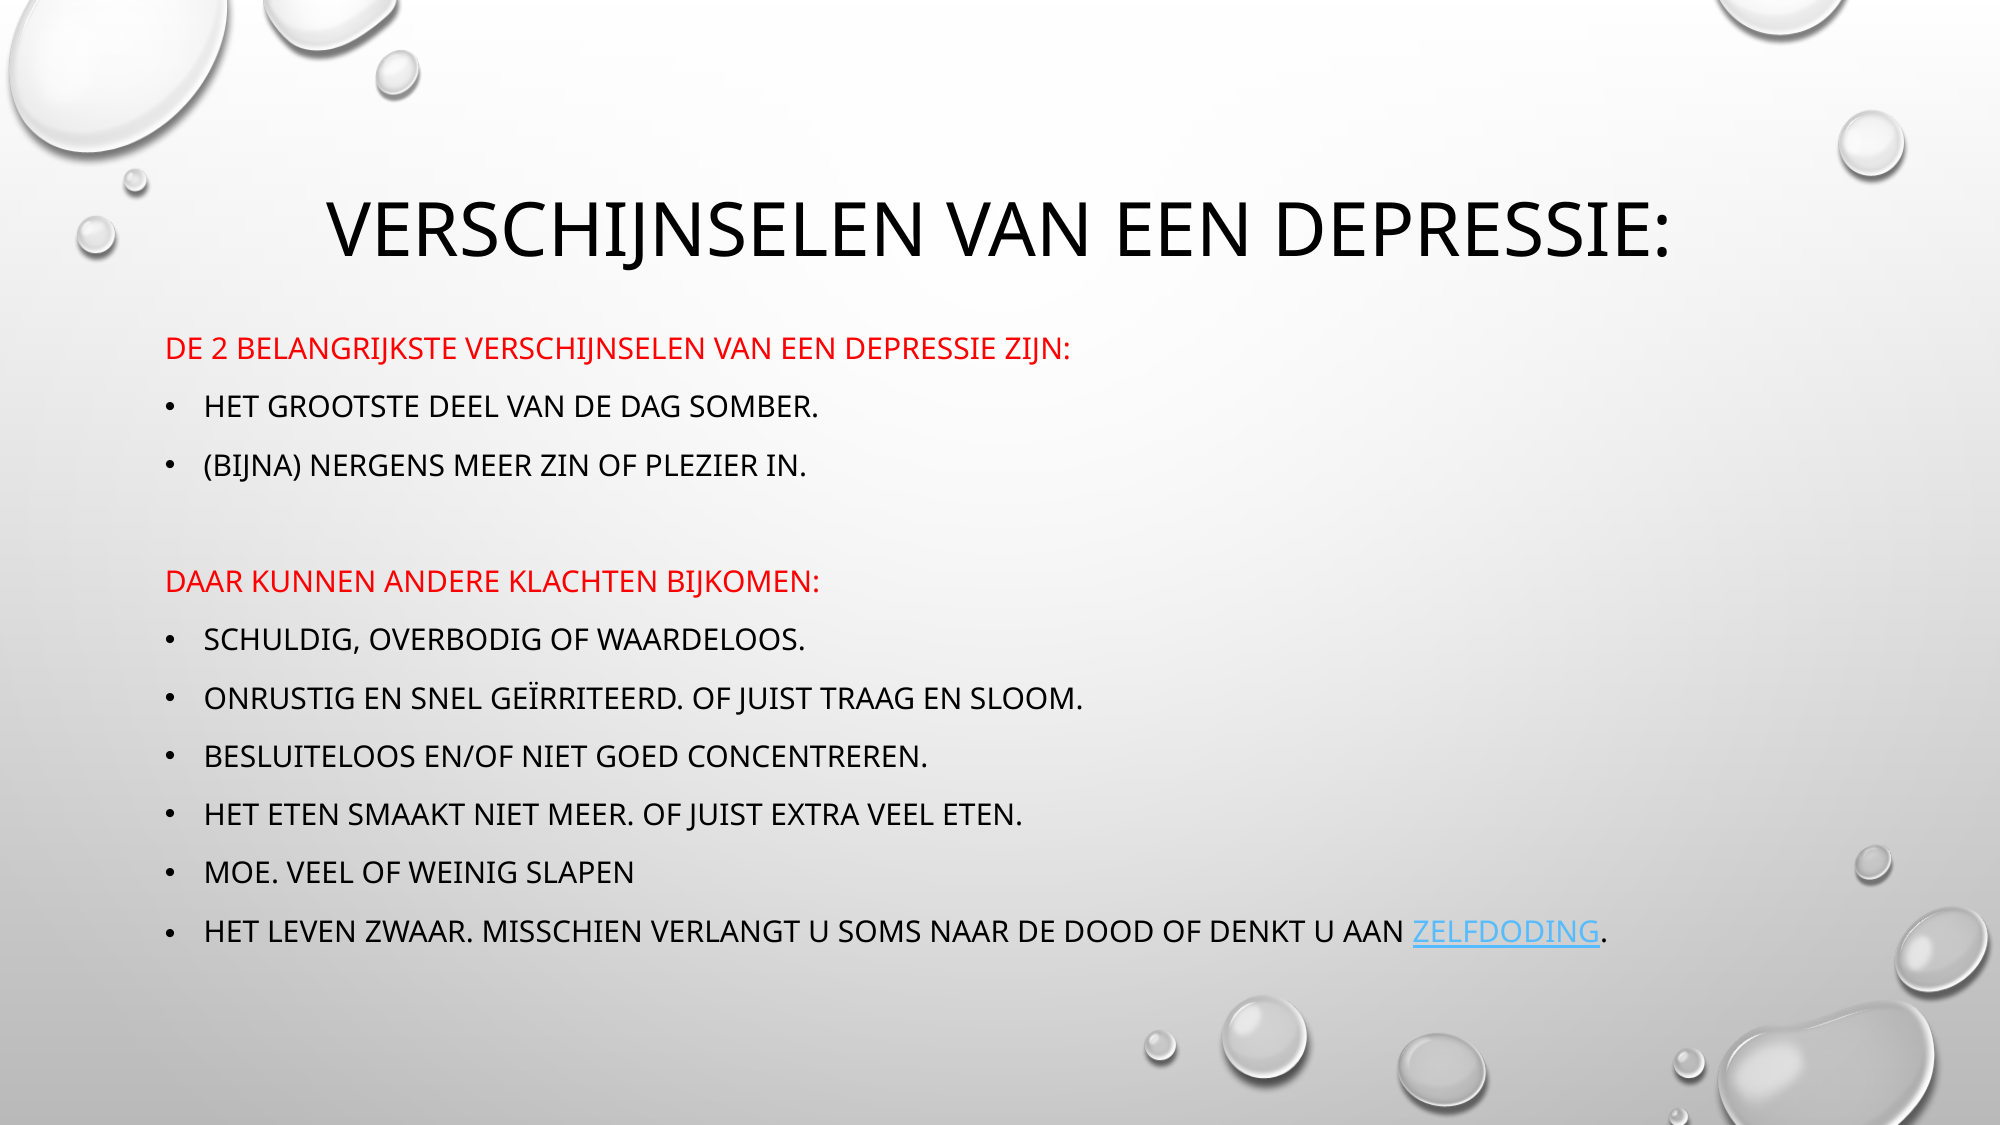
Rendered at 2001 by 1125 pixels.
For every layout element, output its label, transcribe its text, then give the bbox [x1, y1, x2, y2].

list De 2 belangrijkste verschijnselen van een depressie zijn: het grootste deel van de dag somber. (bijna) nergens meer zin of plezier in. Daar kunnen andere klachten bijkomen: schuldig, overbodig of waardeloos. onrustig en snel geïrriteerd. Of juist traag en sloom. besluiteloos en/of niet goed concentreren. Het eten smaakt niet meer. Of juist extra veel eten. moe. Veel of weinig slapen het leven zwaar. Misschien verlangt u soms naar de dood of denkt u aan zelfdoding. [149, 314, 1850, 967]
picture [0, 0, 2000, 1125]
title Verschijnselen van een depressie: [149, 101, 1851, 364]
